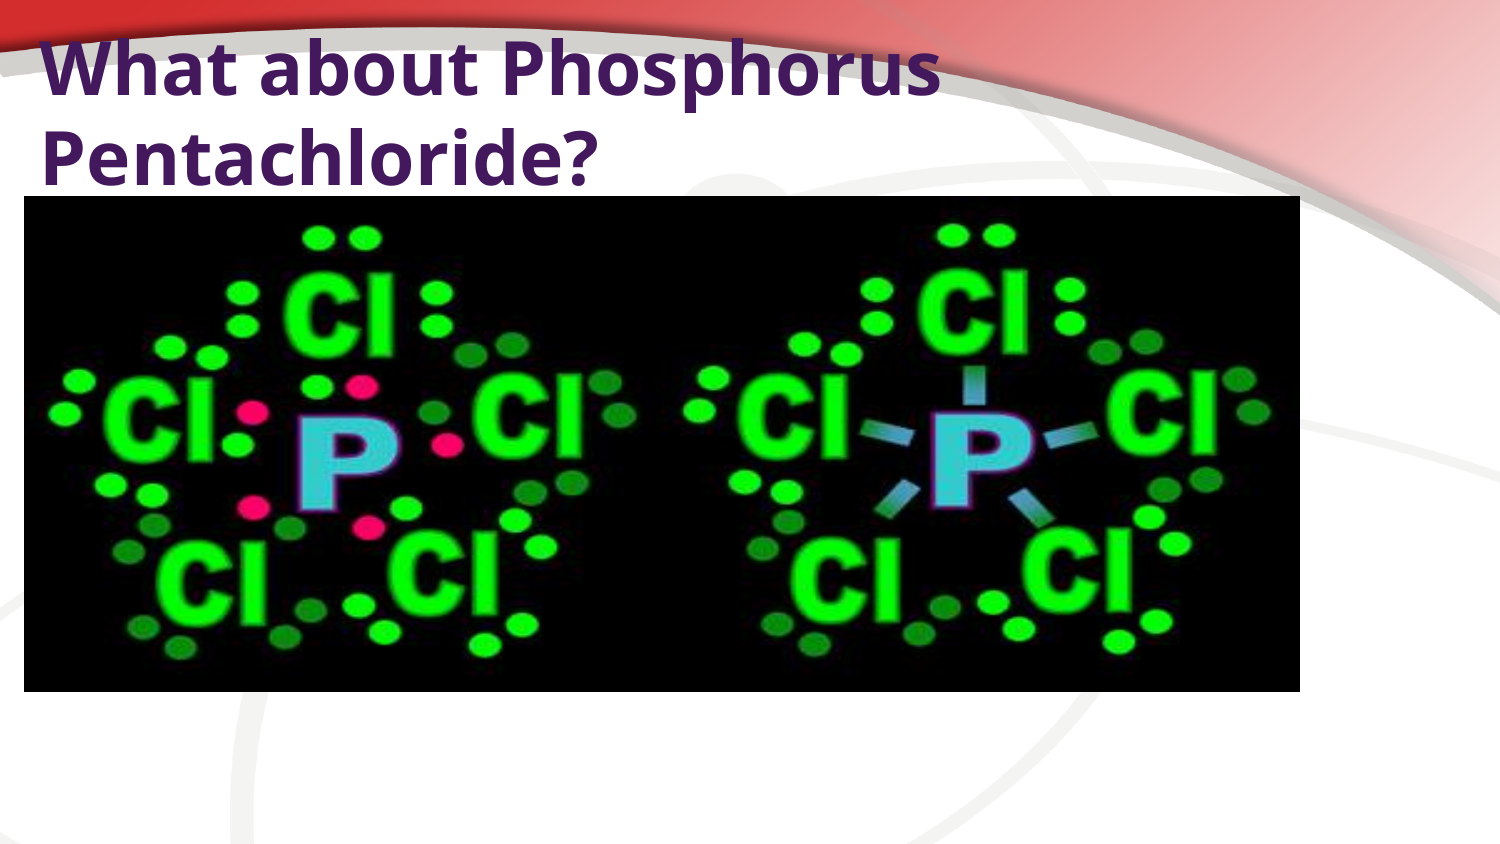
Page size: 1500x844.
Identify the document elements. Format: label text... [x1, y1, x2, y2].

picture [0, 0, 1500, 844]
title What about Phosphorus Pentachloride? [24, 71, 1338, 150]
